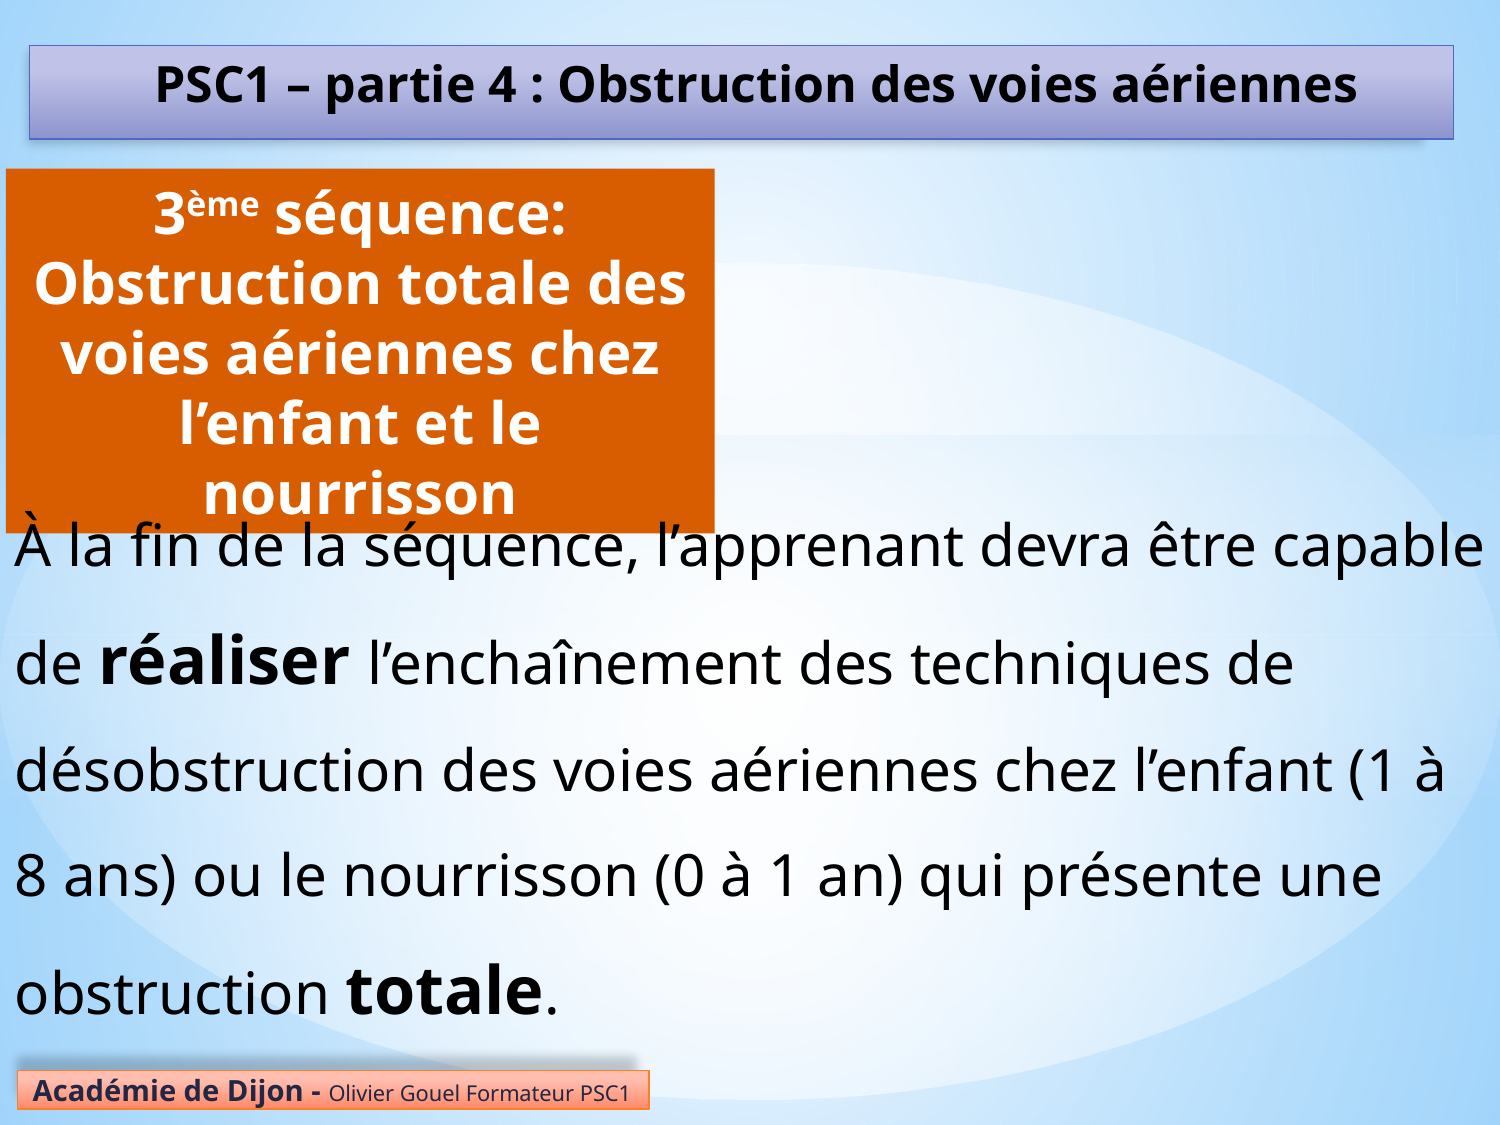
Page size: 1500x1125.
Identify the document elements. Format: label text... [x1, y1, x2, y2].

subtitle Académie de Dijon - Olivier Gouel Formateur PSC1 [17, 1070, 650, 1110]
text_box À la fin de la séquence, l’apprenant devra être capable de réaliser l’enchaînement des techniques de désobstruction des voies aériennes chez l’enfant (1 à 8 ans) ou le nourrisson (0 à 1 an) qui présente une obstruction totale. [0, 466, 1500, 1036]
text_box 3ème séquence: Obstruction totale des voies aériennes chez l’enfant et le nourrisson [5, 168, 715, 466]
title PSC1 – partie 4 : Obstruction des voies aériennes [29, 45, 1454, 140]
